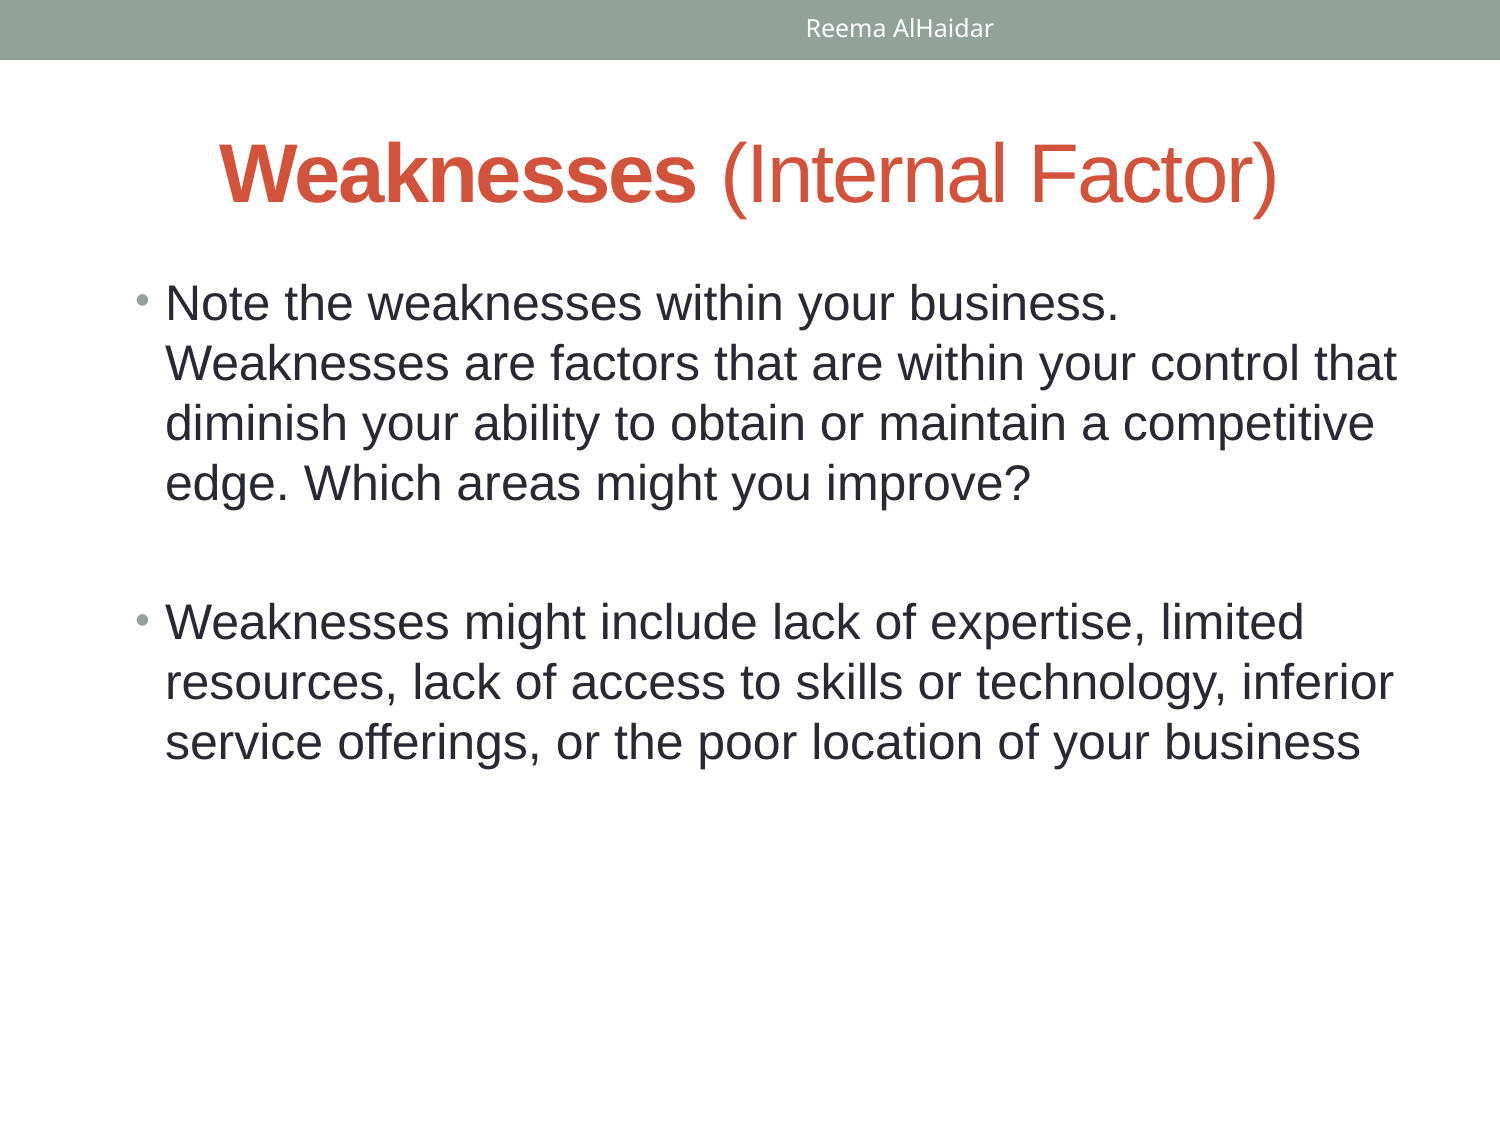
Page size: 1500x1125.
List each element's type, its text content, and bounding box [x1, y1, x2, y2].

title Weaknesses (Internal Factor) [75, 87, 1425, 250]
list Note the weaknesses within your business. Weaknesses are factors that are within your control that diminish your ability to obtain or maintain a competitive edge. Which areas might you improve? Weaknesses might include lack of expertise, limited resources, lack of access to skills or technology, inferior service offerings, or the poor location of your business [75, 262, 1425, 1063]
footer Reema AlHaidar [562, 3, 1238, 57]
